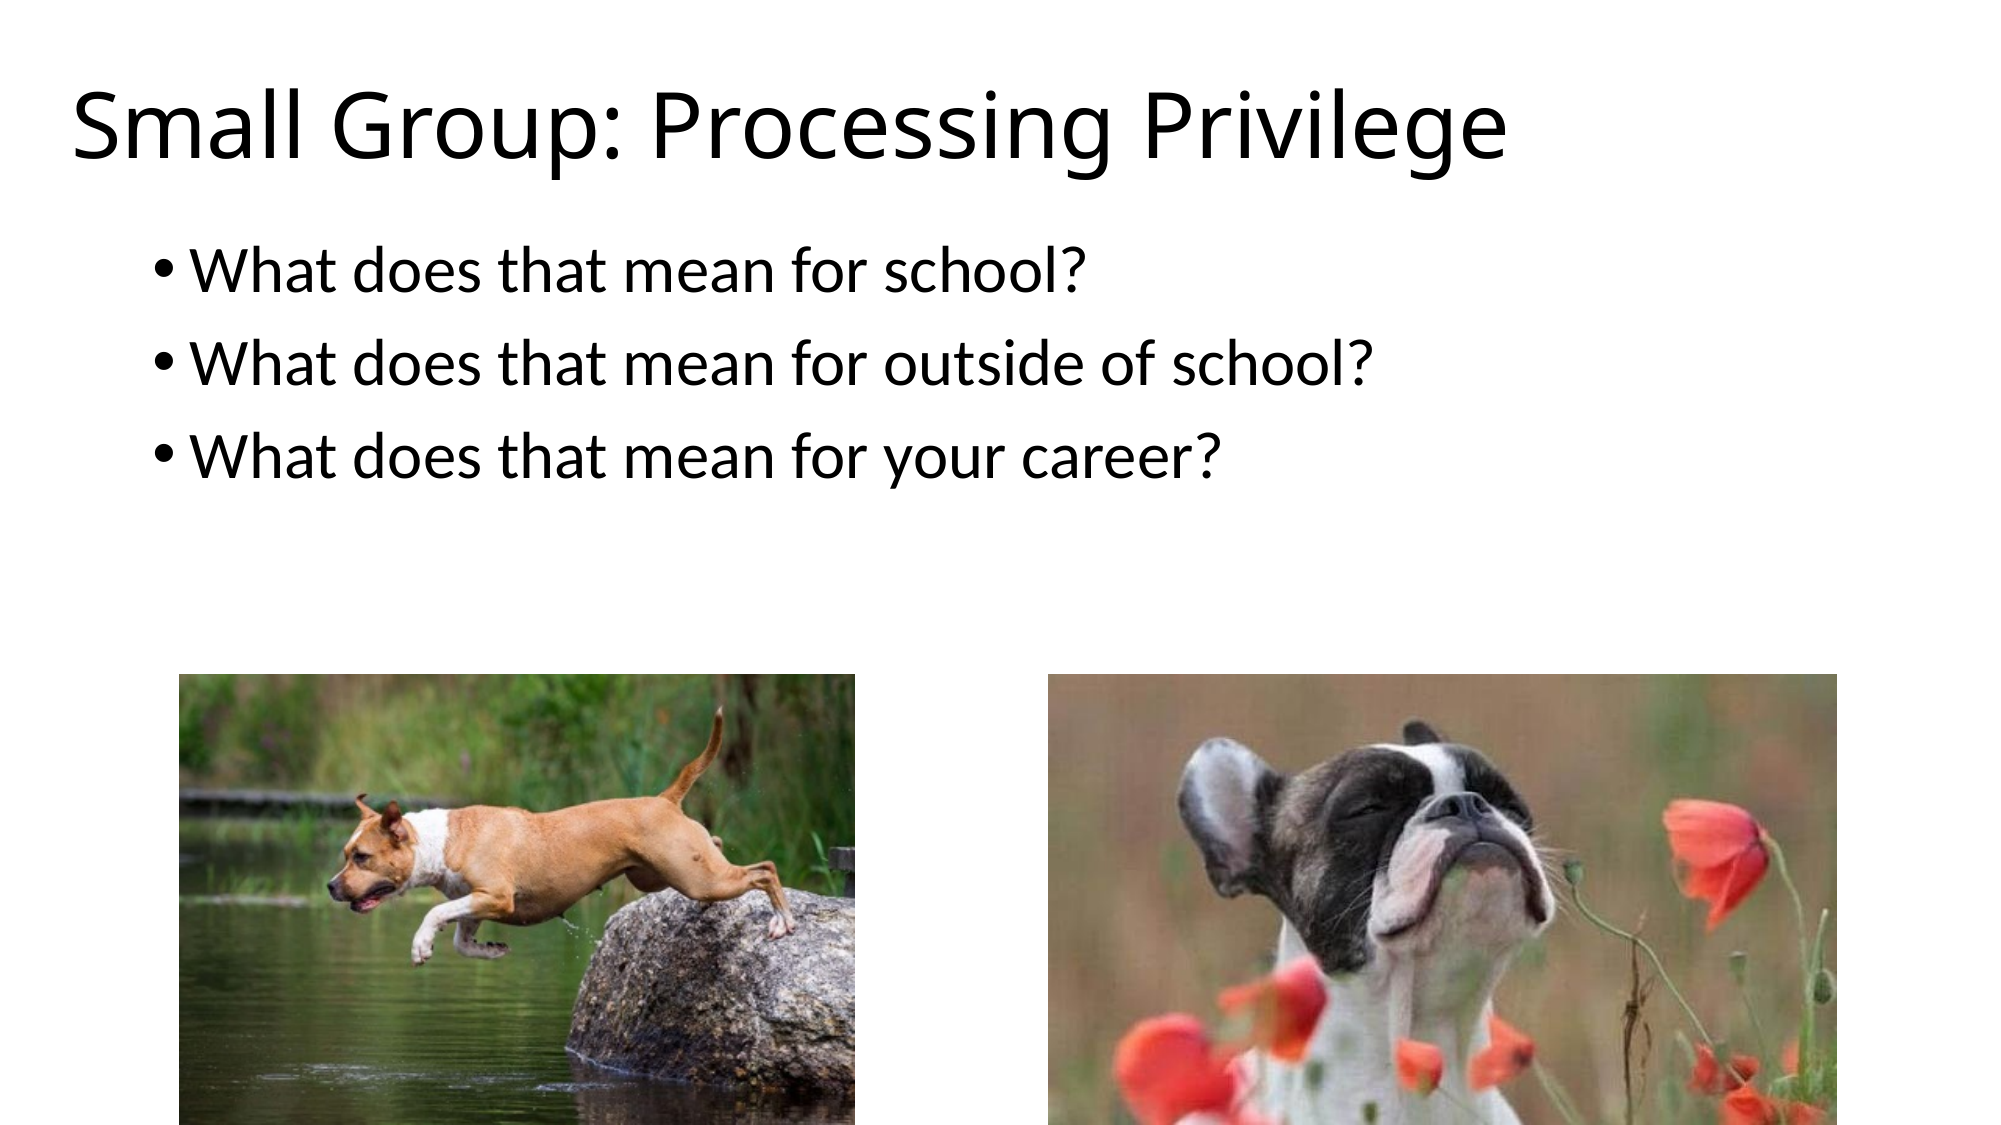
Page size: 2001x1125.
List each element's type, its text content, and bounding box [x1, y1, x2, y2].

title Small Group: Processing Privilege [56, 48, 1782, 211]
picture [1048, 674, 1837, 1125]
list What does that mean for school? What does that mean for outside of school? What does that mean for your career? [137, 227, 1863, 661]
picture [179, 674, 855, 1125]
